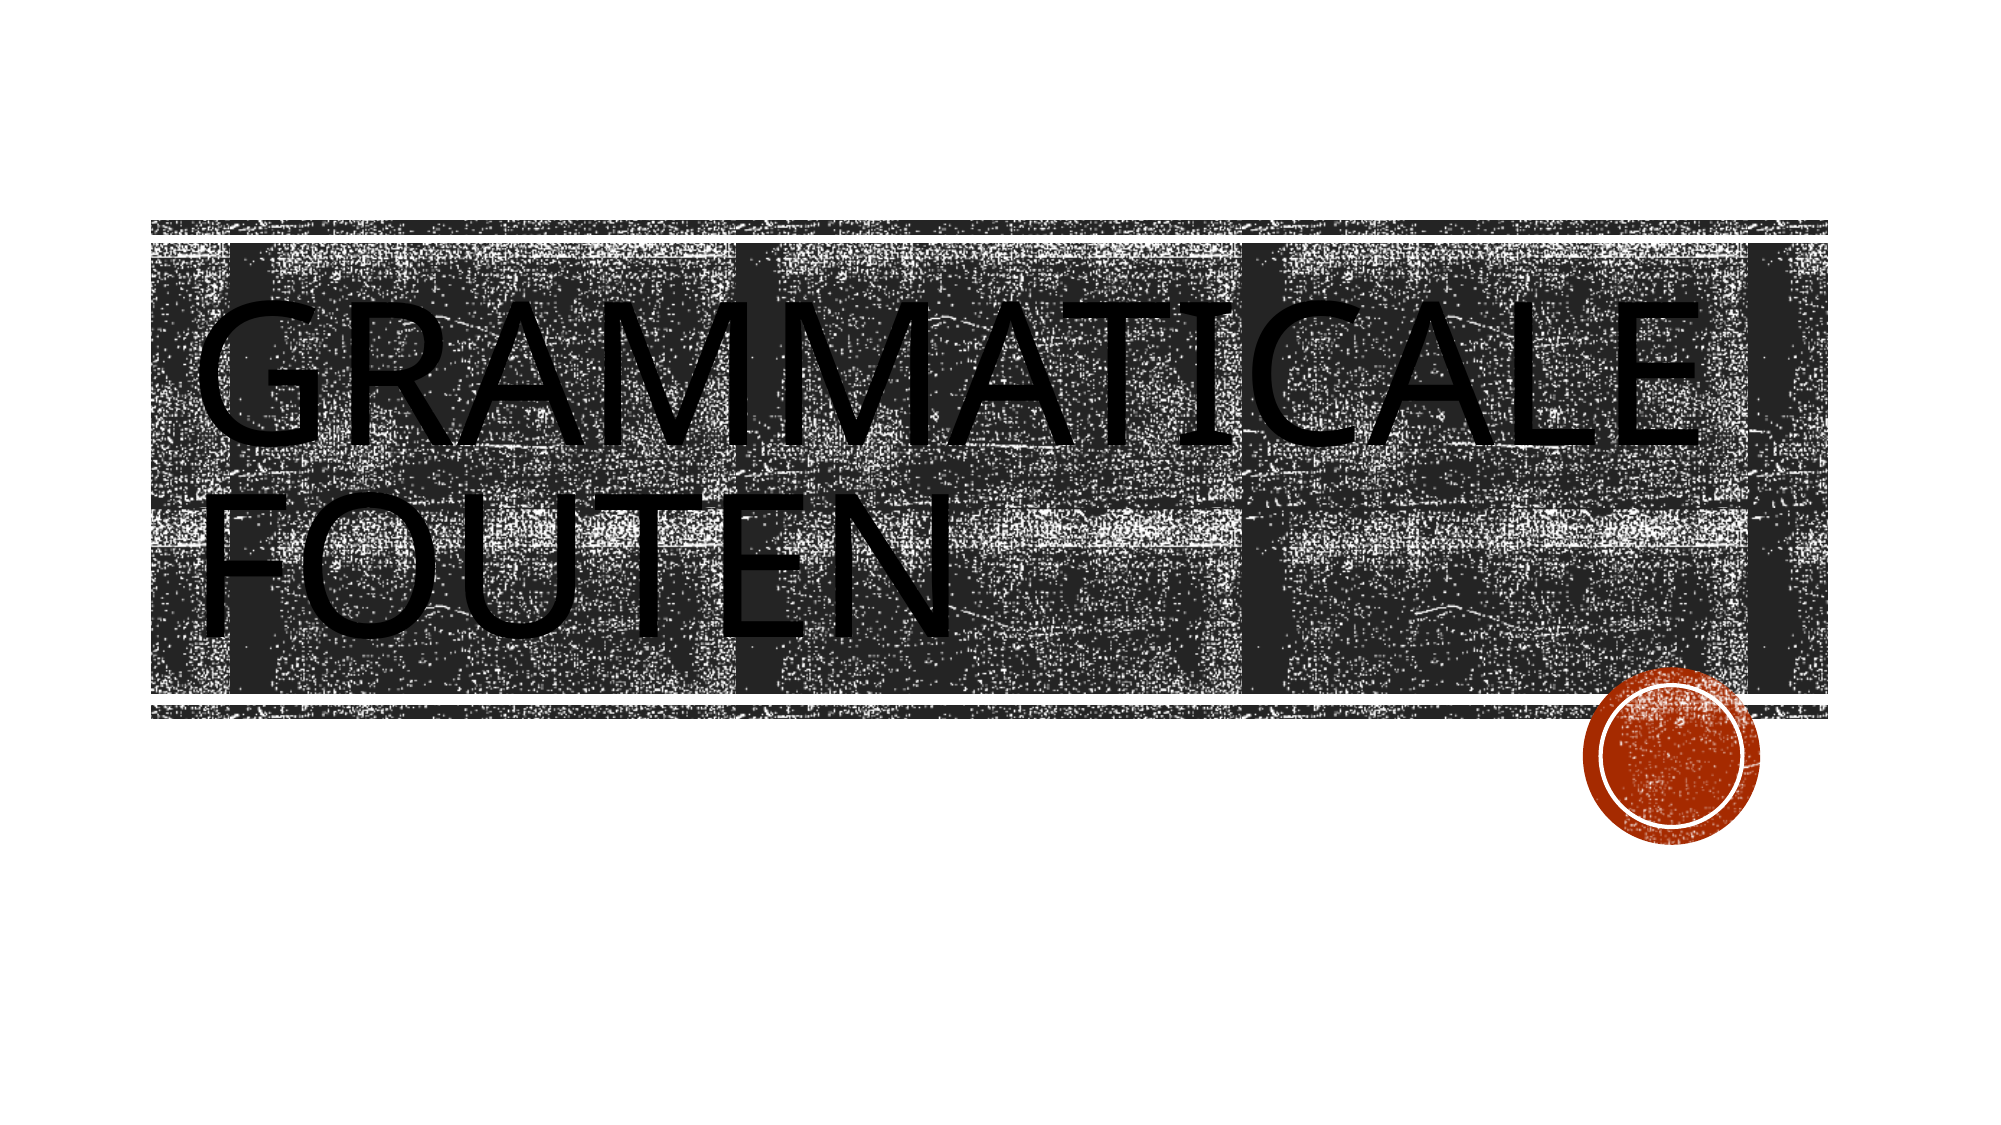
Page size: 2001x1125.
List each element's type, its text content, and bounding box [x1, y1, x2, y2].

title Grammaticale fouten [172, 234, 1808, 733]
